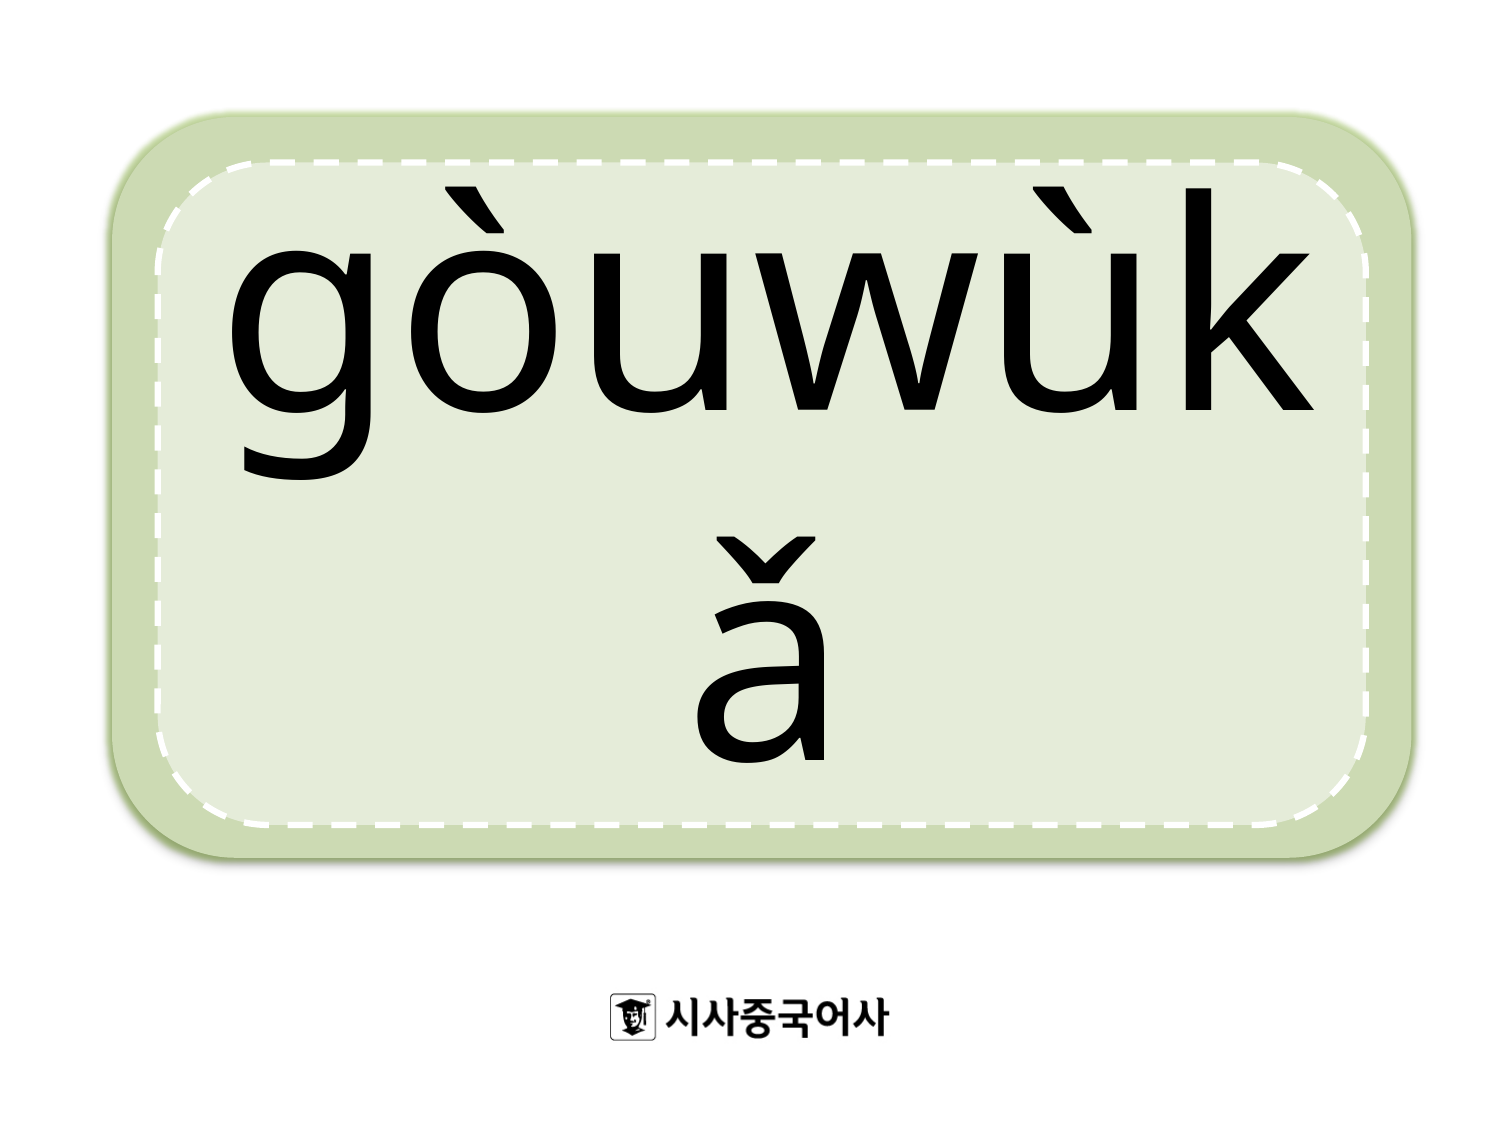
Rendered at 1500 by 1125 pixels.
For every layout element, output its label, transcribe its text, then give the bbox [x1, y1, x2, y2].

picture [602, 987, 898, 1047]
text_box gòuwùkǎ [162, 137, 1371, 800]
